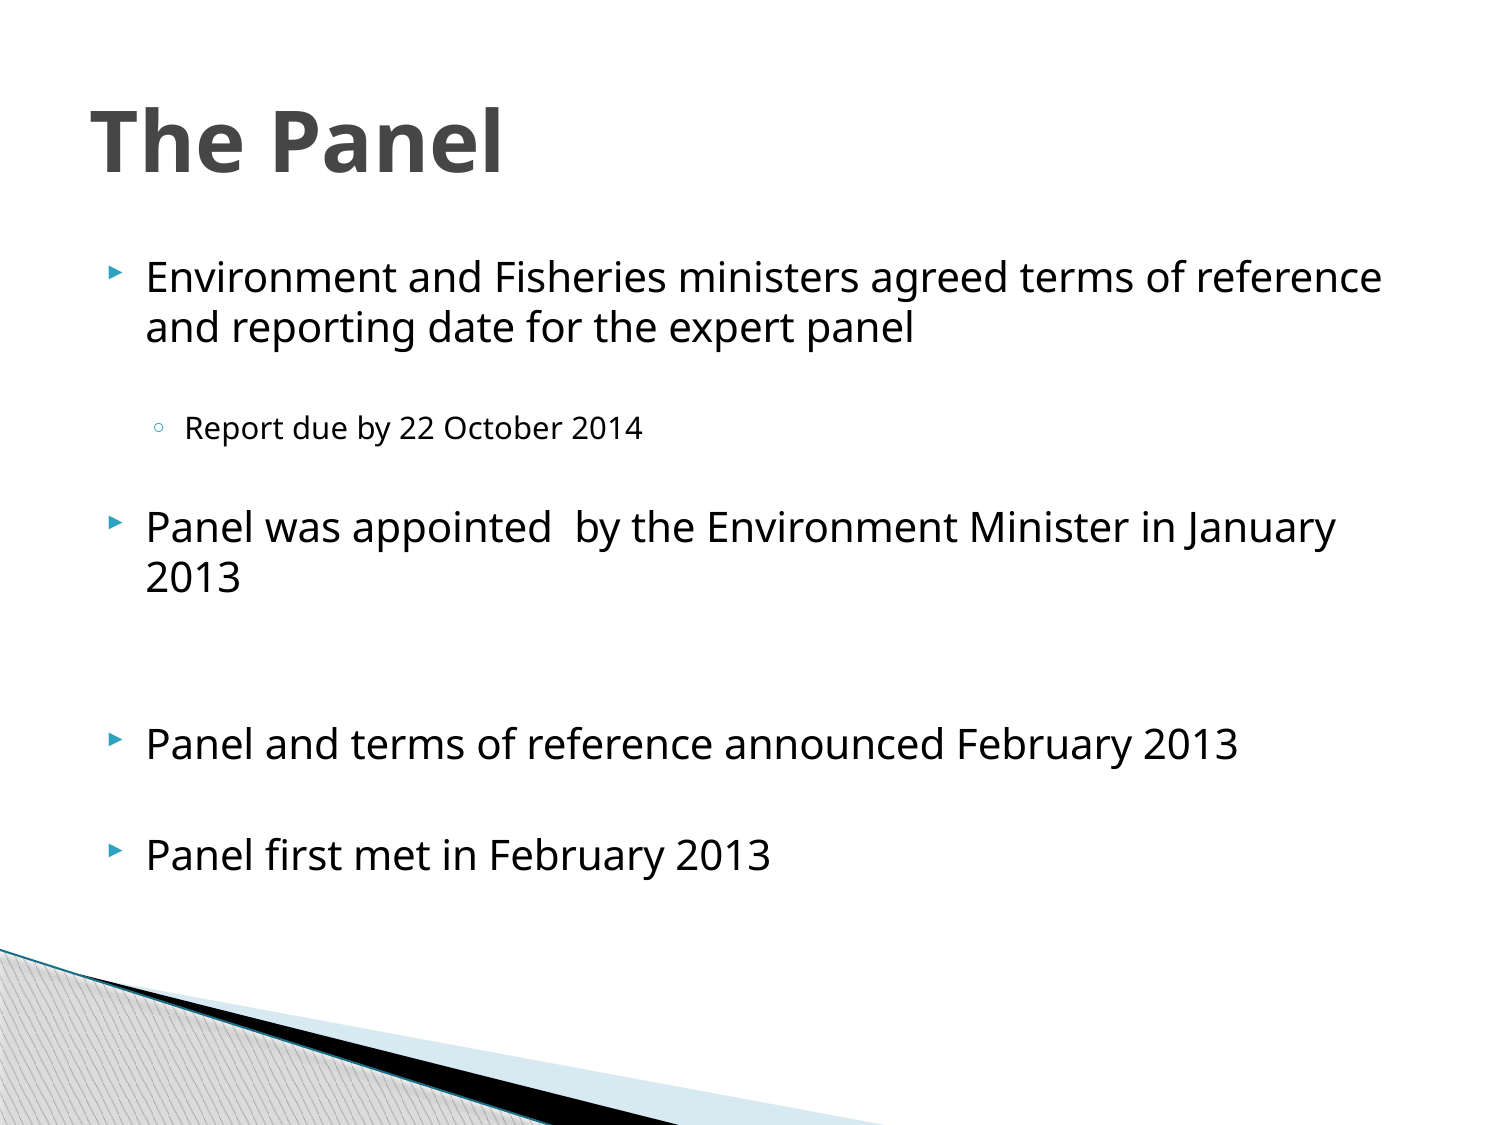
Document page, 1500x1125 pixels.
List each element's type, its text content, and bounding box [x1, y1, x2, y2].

list Environment and Fisheries ministers agreed terms of reference and reporting date for the expert panel Report due by 22 October 2014 Panel was appointed by the Environment Minister in January 2013 Panel and terms of reference announced February 2013 Panel first met in February 2013 [75, 243, 1425, 986]
title The Panel [75, 45, 1425, 233]
